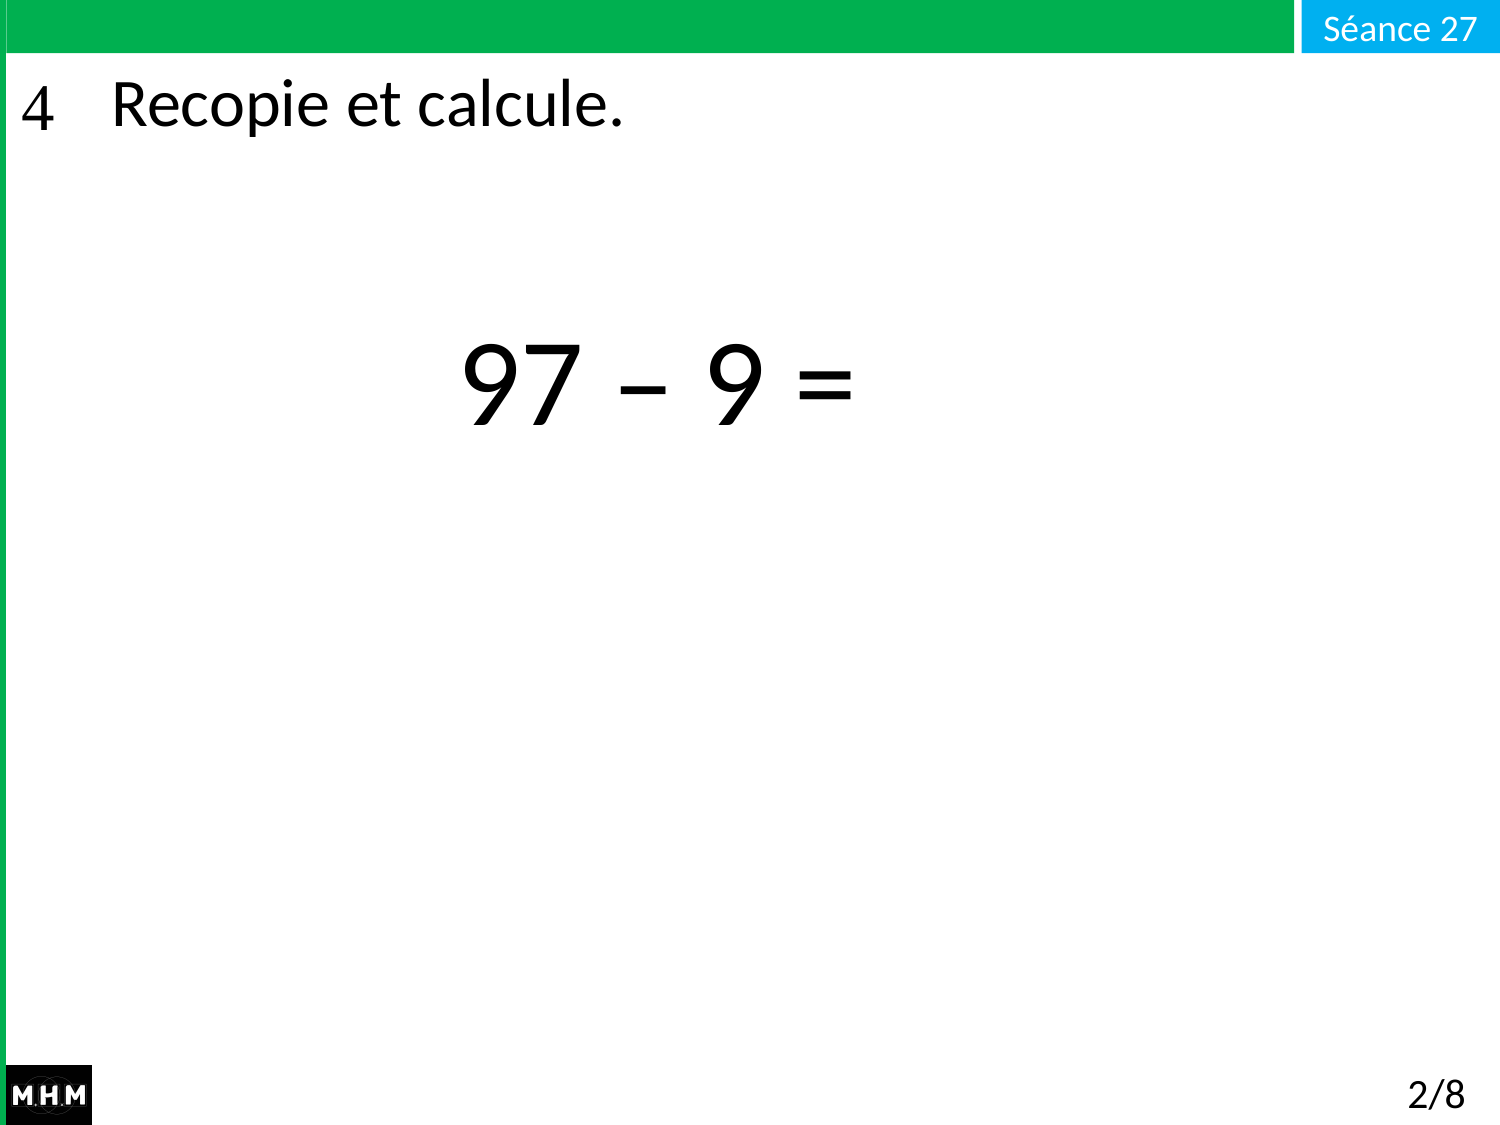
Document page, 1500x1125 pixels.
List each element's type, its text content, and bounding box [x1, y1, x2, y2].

title Recopie et calcule. [96, 60, 1391, 150]
text_box 97 – 9 = [442, 292, 1243, 458]
list 2/8 [1373, 1064, 1500, 1125]
picture [6, 1065, 92, 1125]
